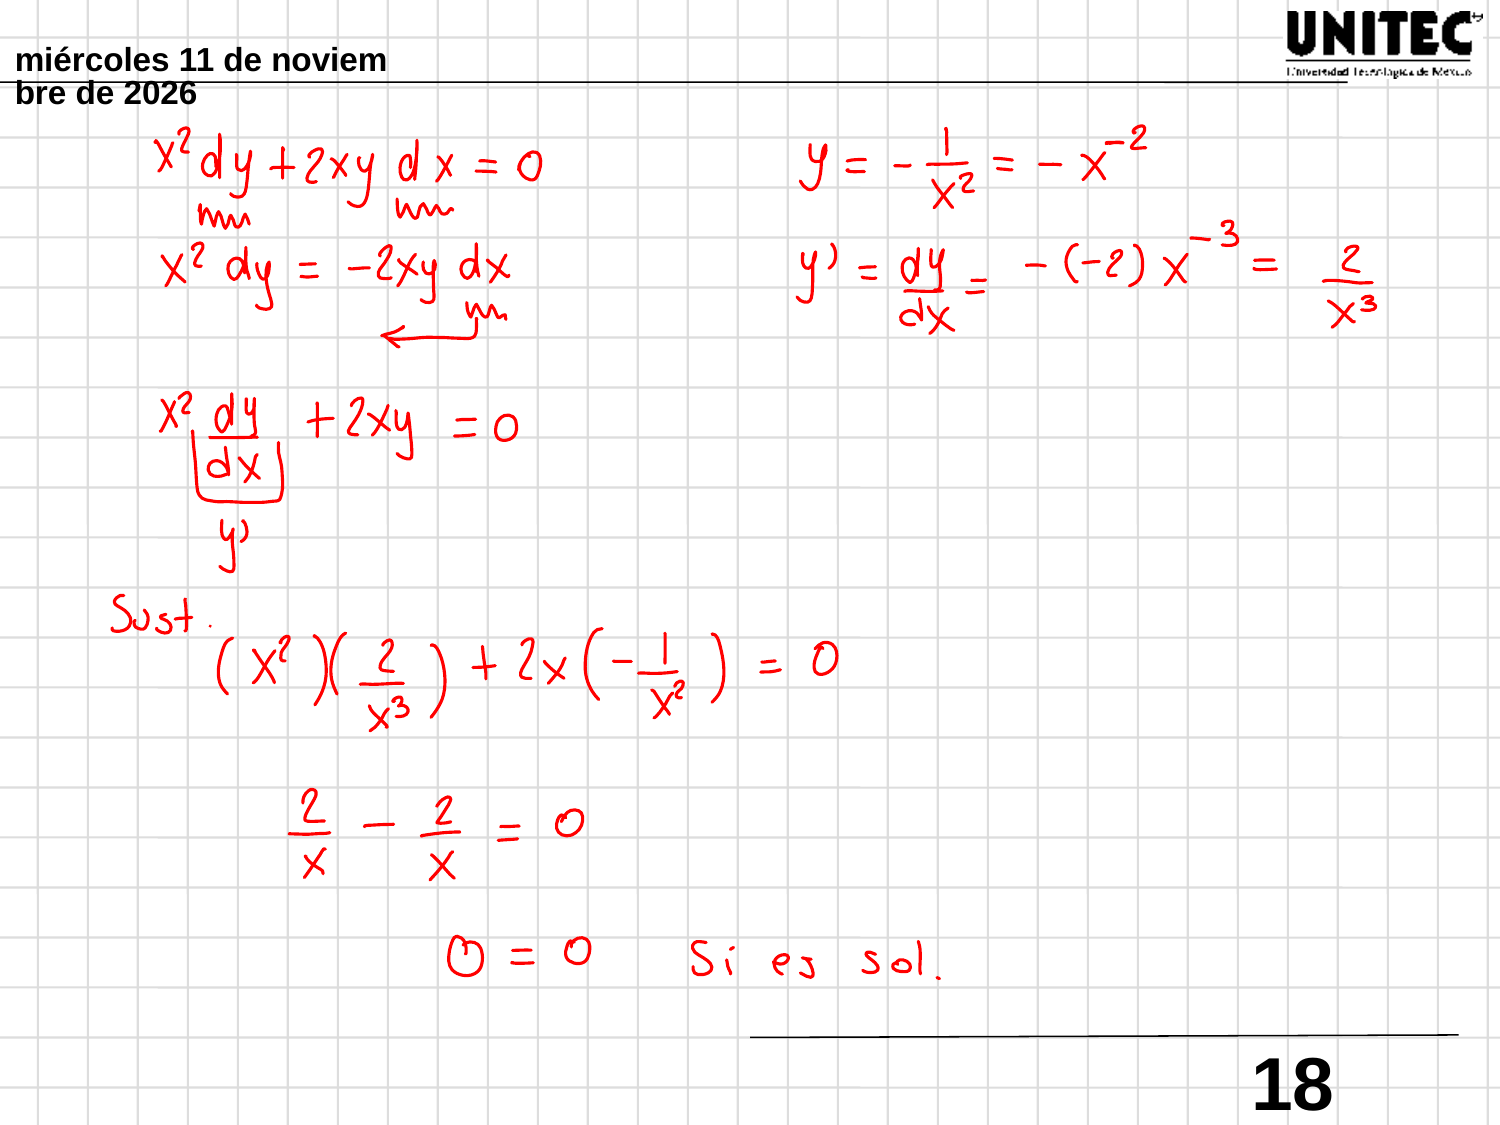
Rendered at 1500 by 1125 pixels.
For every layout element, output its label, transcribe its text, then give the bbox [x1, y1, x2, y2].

slide_number lunes, 23 de enero de 2012 [0, 31, 407, 110]
slide_number 18 [1199, 1013, 1452, 1109]
picture [1283, 11, 1483, 79]
